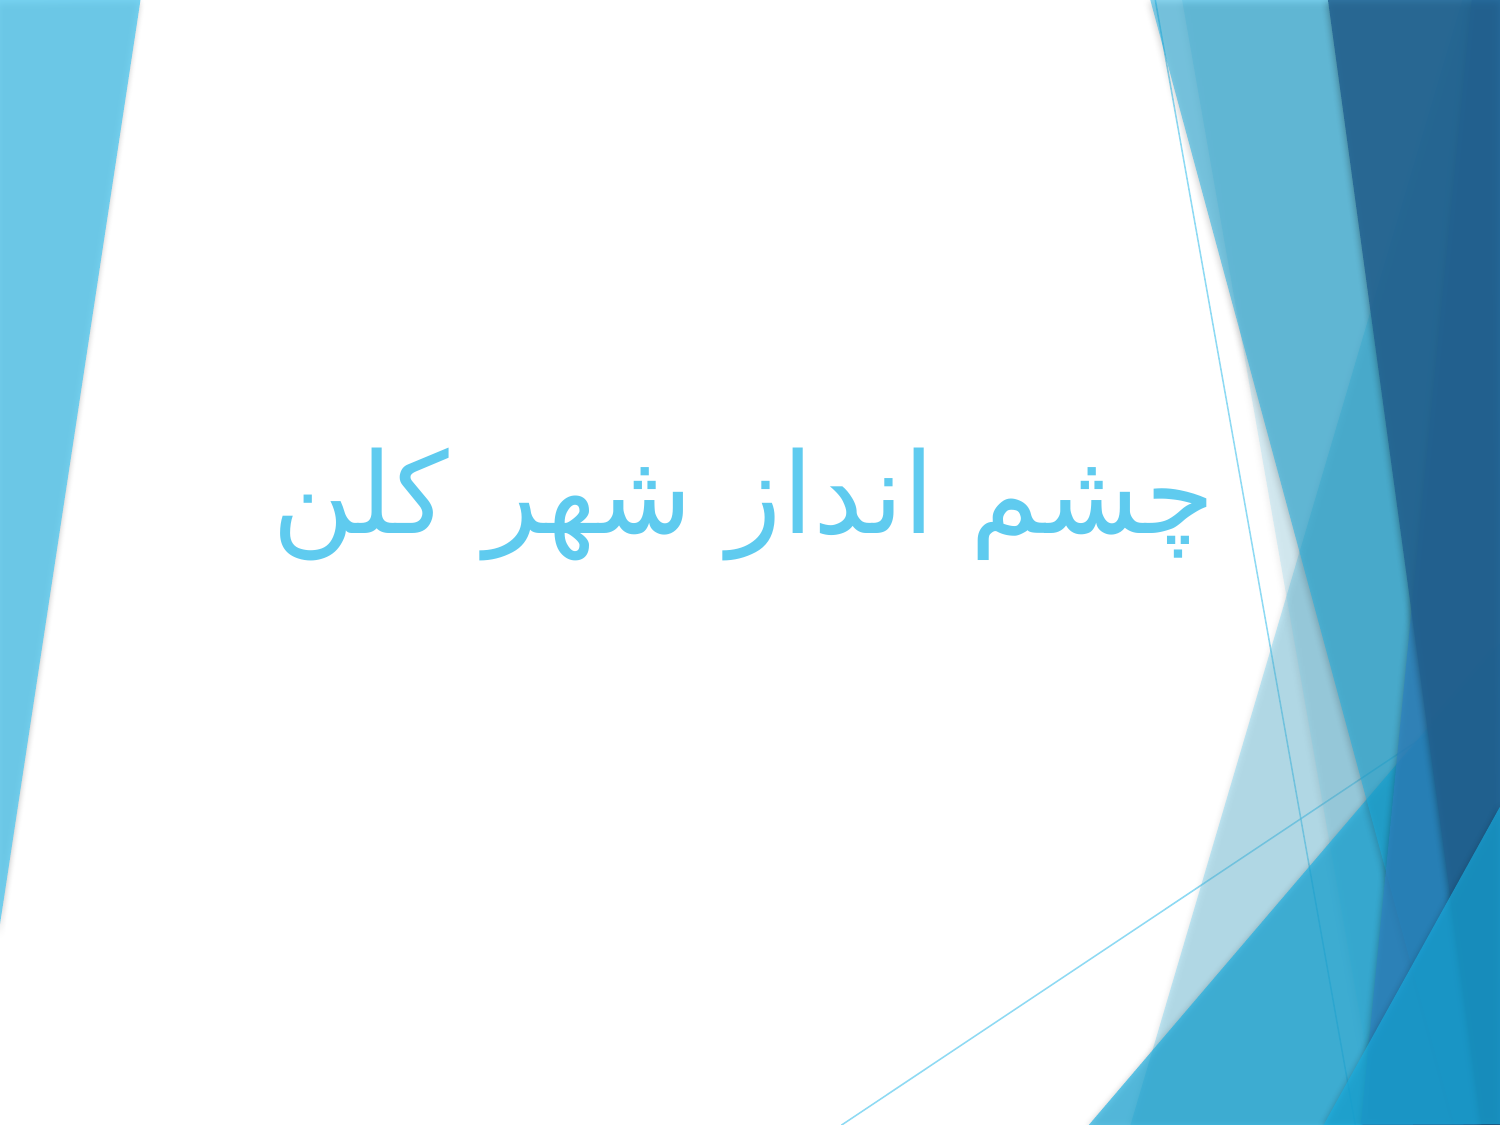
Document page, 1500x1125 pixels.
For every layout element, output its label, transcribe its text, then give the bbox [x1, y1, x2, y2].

title چشم انداز شهر کلن [88, 255, 1400, 564]
